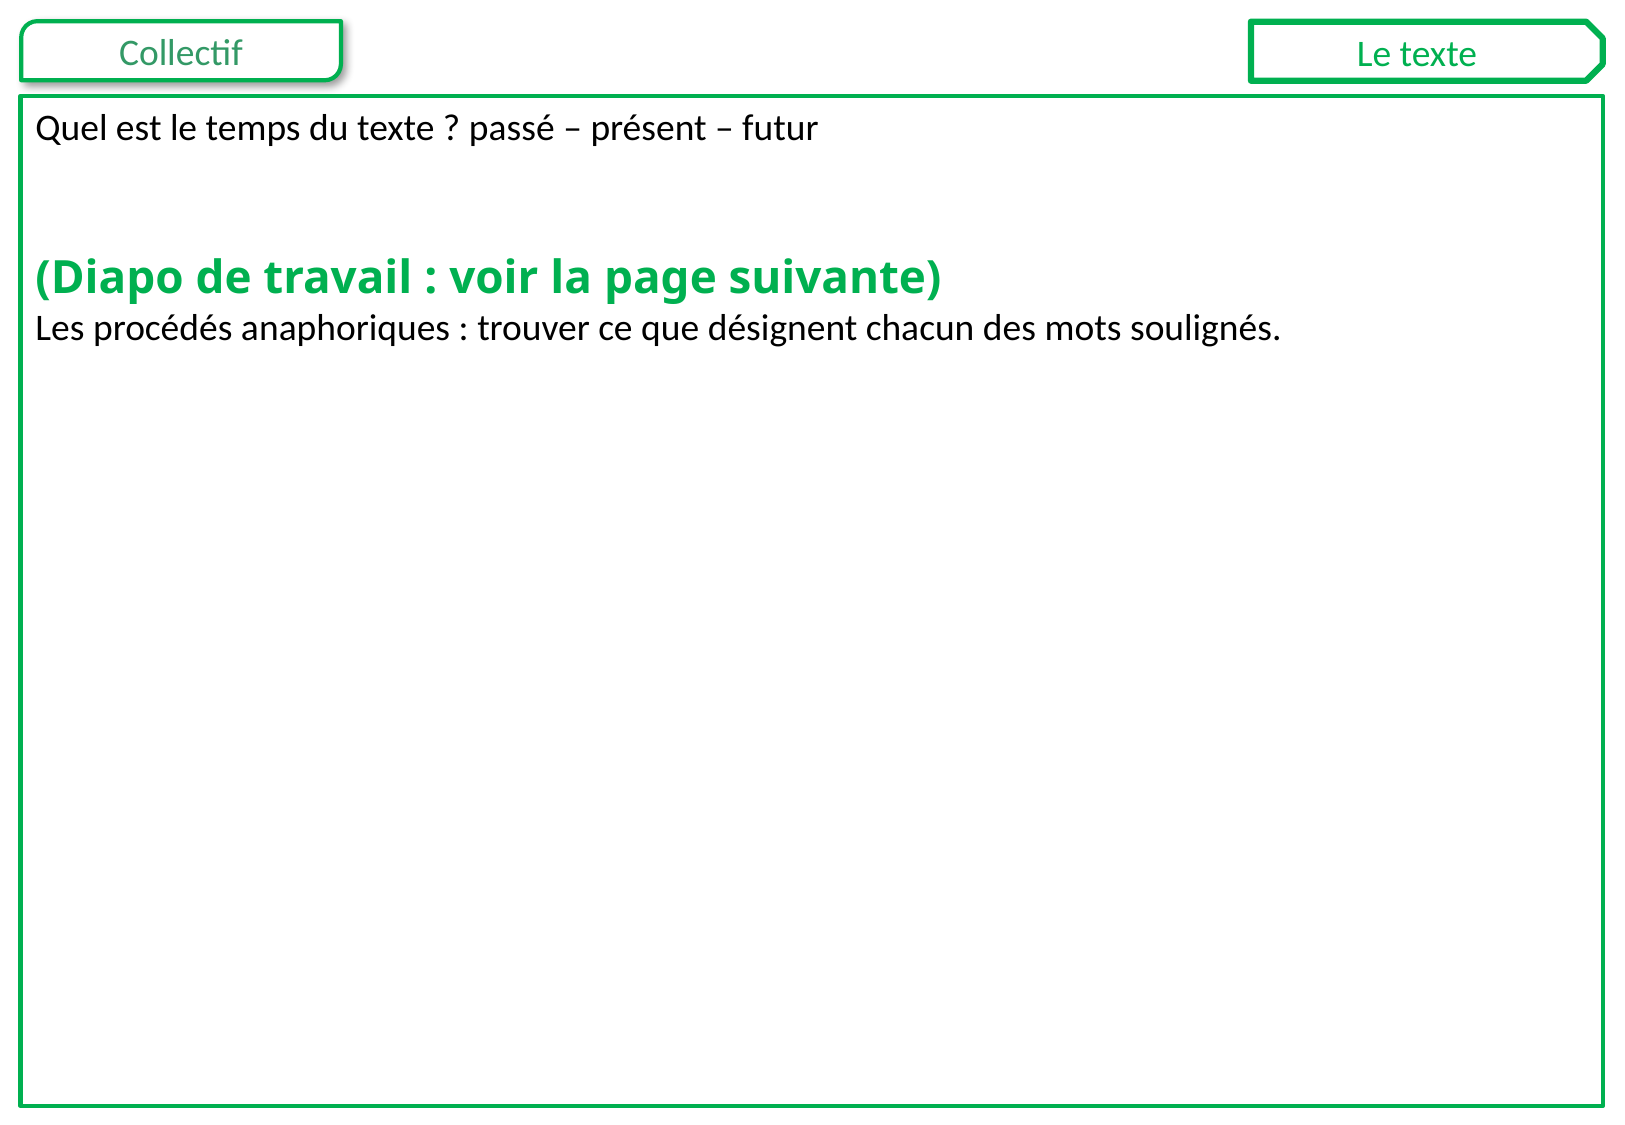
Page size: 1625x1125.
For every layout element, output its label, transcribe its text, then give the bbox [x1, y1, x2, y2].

list Le texte [1250, 21, 1584, 81]
list Quel est le temps du texte ? passé – présent – futur (Diapo de travail : voir la page suivante) Les procédés anaphoriques : trouver ce que désignent chacun des mots soulignés. [18, 94, 1605, 1108]
